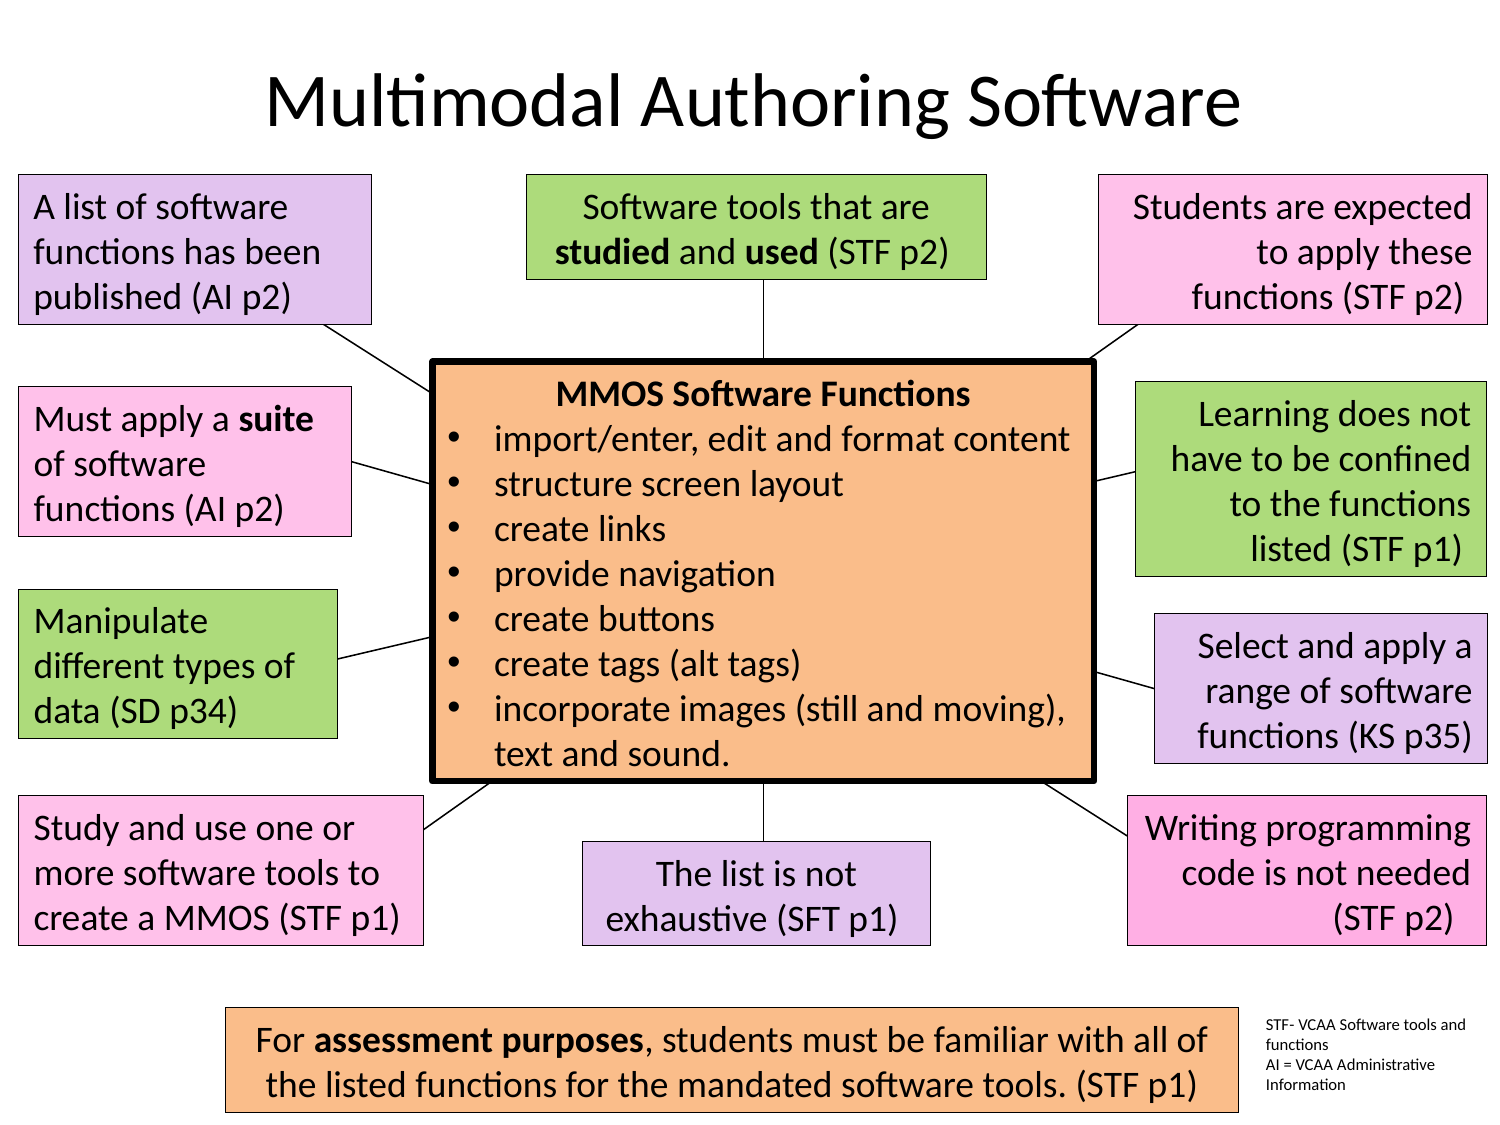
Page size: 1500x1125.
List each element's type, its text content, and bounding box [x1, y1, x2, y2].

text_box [350, 462, 1155, 690]
text_box Manipulate different types of data (SD p34) [18, 589, 283, 739]
text_box Select and apply a range of software functions (KS p35) [1216, 613, 1488, 764]
text_box Must apply a suite of software functions (AI p2) [18, 386, 283, 537]
text_box Software tools that are studied and used (STF p2) [526, 174, 987, 271]
text_box The list is not exhaustive (SFT p1) [582, 851, 931, 946]
text_box STF- VCAA Software tools and functions AI = VCAA Administrative Information [1251, 1006, 1500, 1102]
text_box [289, 302, 758, 842]
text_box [1155, 462, 1176, 666]
text_box Multimodal Authoring Software [41, 42, 1467, 149]
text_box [764, 272, 1211, 842]
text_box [768, 302, 1136, 459]
text_box Students are expected to apply these functions (STF p2) [1098, 174, 1488, 325]
text_box Writing programming code is not needed (STF p2) [1127, 795, 1487, 946]
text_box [312, 462, 348, 666]
text_box For assessment purposes, students must be familiar with all of the listed functions for the mandated software tools. (STF p1) [225, 1007, 1239, 1113]
text_box Study and use one or more software tools to create a MMOS (STF p1) [18, 795, 424, 946]
text_box A list of software functions has been published (AI p2) [18, 174, 372, 325]
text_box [768, 699, 1136, 842]
text_box Learning does not have to be confined to the functions listed (STF p1) [1216, 381, 1487, 577]
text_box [407, 272, 762, 300]
